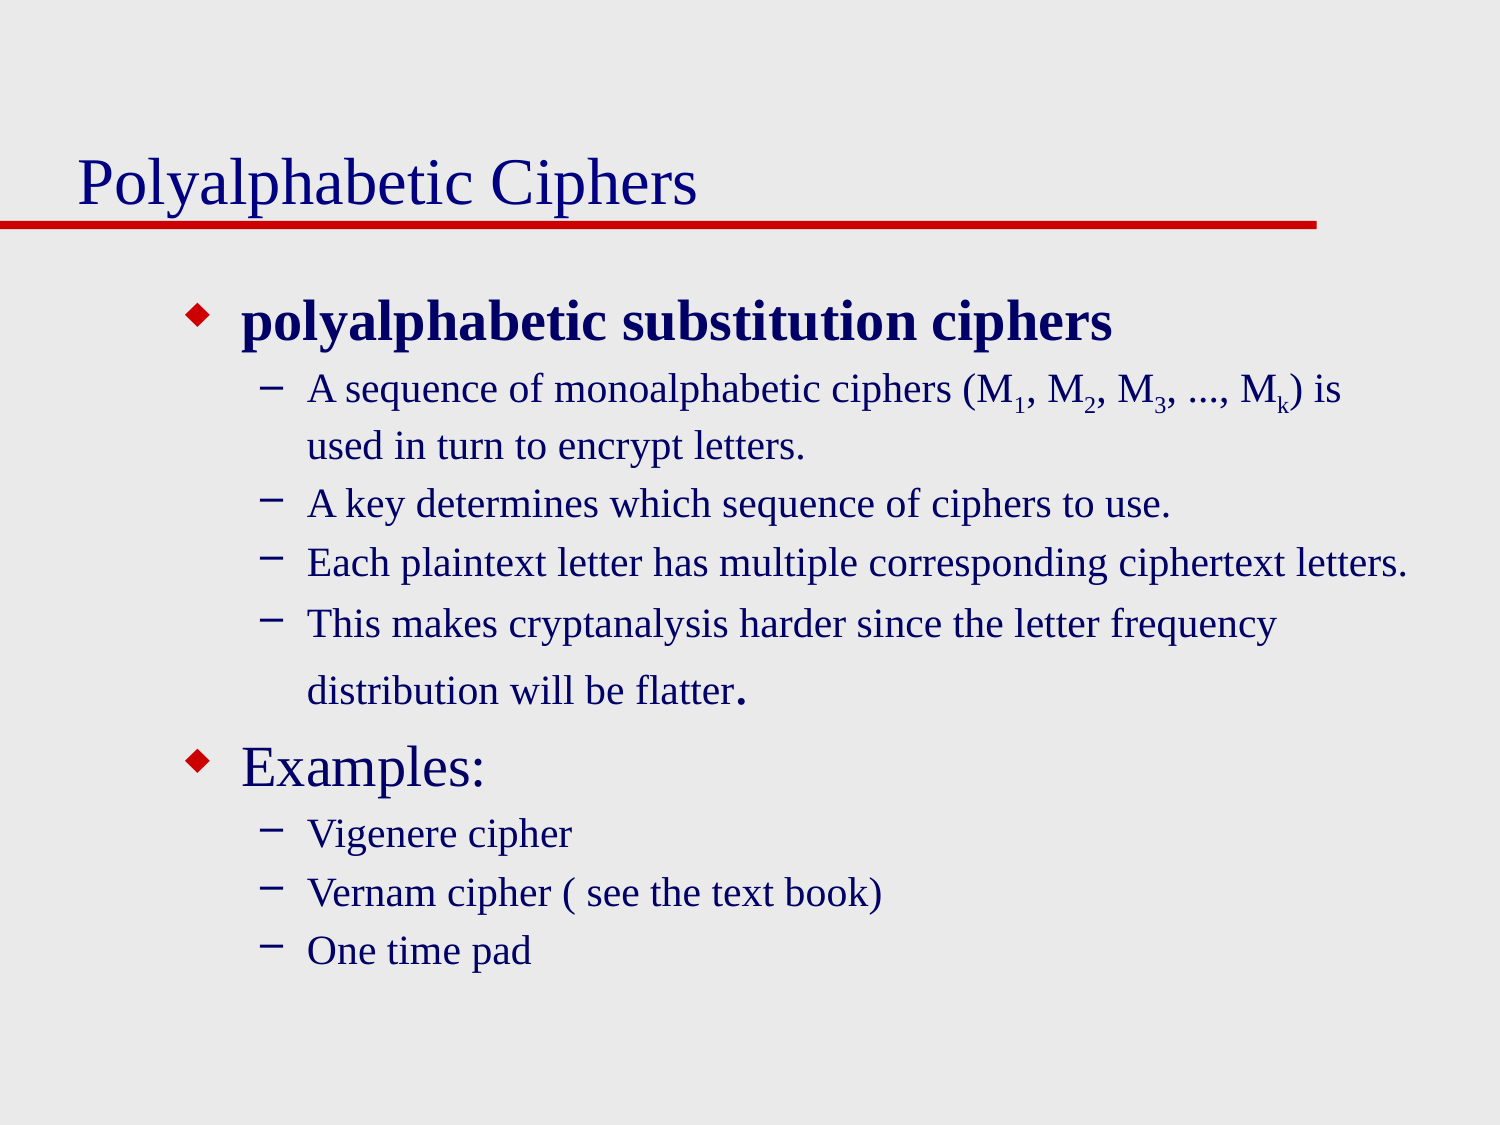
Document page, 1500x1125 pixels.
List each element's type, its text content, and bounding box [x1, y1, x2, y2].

list polyalphabetic substitution ciphers A sequence of monoalphabetic ciphers (M1, M2, M3, ..., Mk) is used in turn to encrypt letters. A key determines which sequence of ciphers to use. Each plaintext letter has multiple corresponding ciphertext letters. This makes cryptanalysis harder since the letter frequency distribution will be flatter. Examples: Vigenere cipher Vernam cipher ( see the text book) One time pad [169, 274, 1438, 951]
title Polyalphabetic Ciphers [62, 43, 1338, 226]
